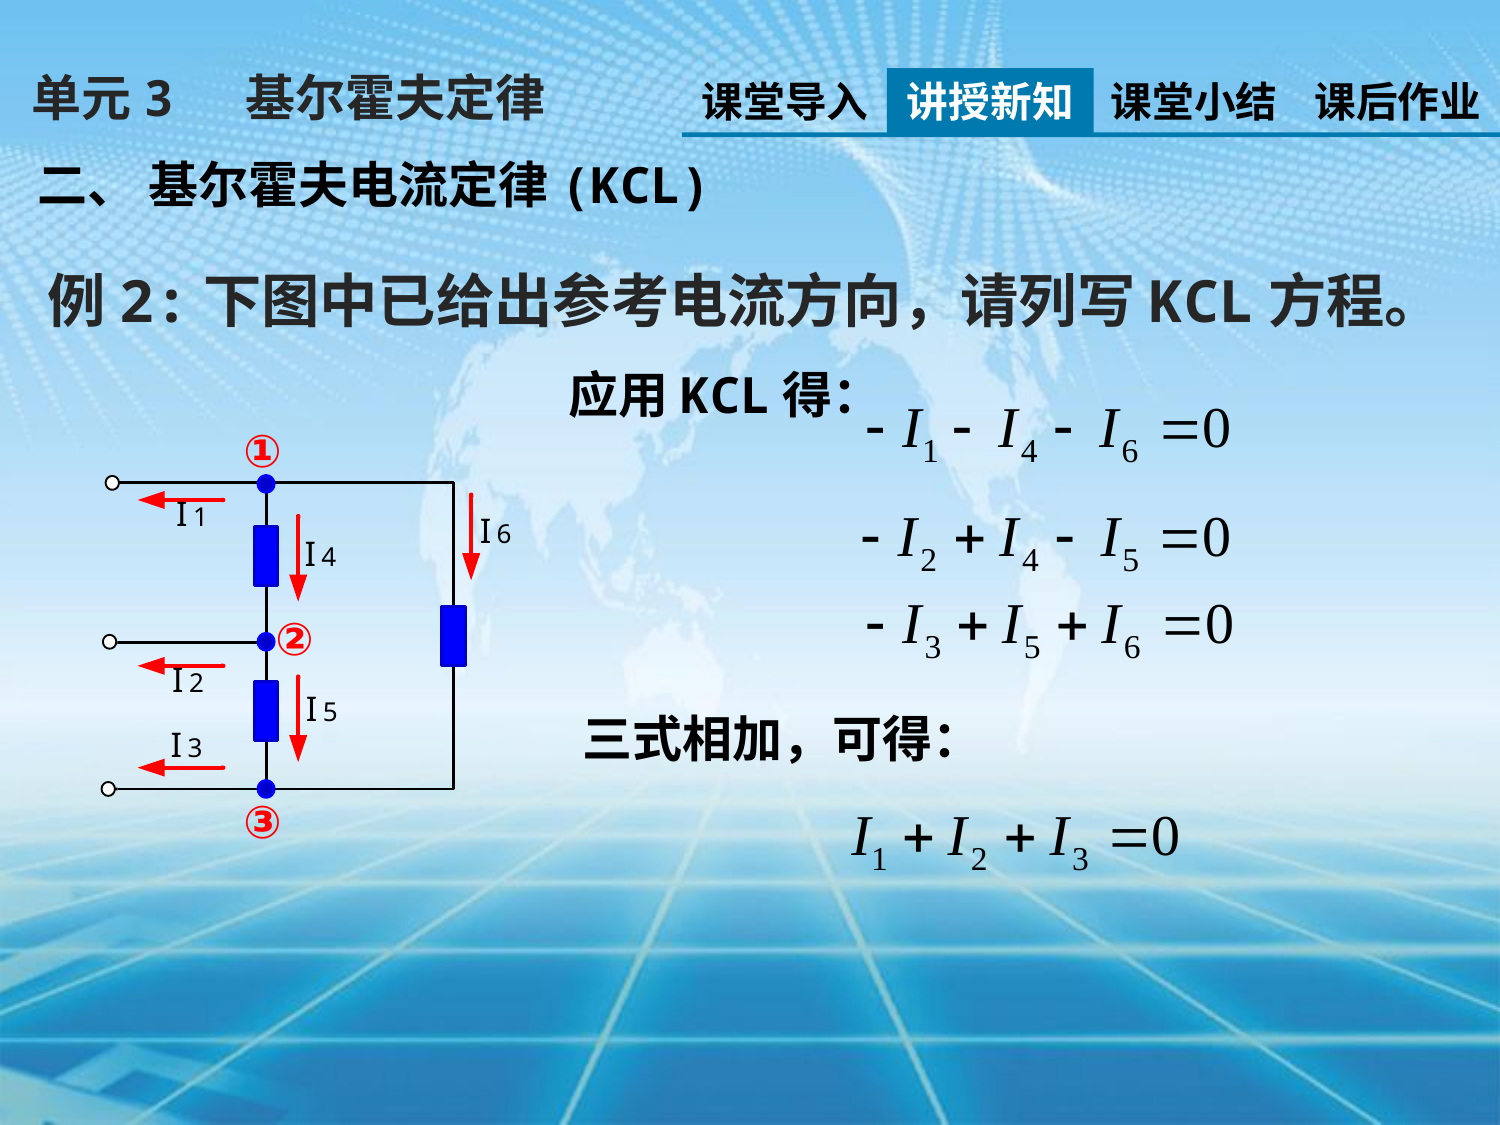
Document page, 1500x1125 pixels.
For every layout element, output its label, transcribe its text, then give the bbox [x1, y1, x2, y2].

text_box 二、 基尔霍夫电流定律(KCL) [20, 177, 728, 276]
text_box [856, 389, 1239, 476]
picture [0, 0, 1500, 1125]
text_box 三式相加，可得： [567, 670, 998, 775]
text_box 例2:下图中已给出参考电流方向，请列写KCL方程。 [32, 221, 1458, 342]
text_box 应用KCL得： [553, 326, 898, 432]
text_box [856, 585, 1244, 672]
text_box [16, 59, 1500, 135]
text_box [851, 499, 1239, 586]
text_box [840, 797, 1188, 885]
